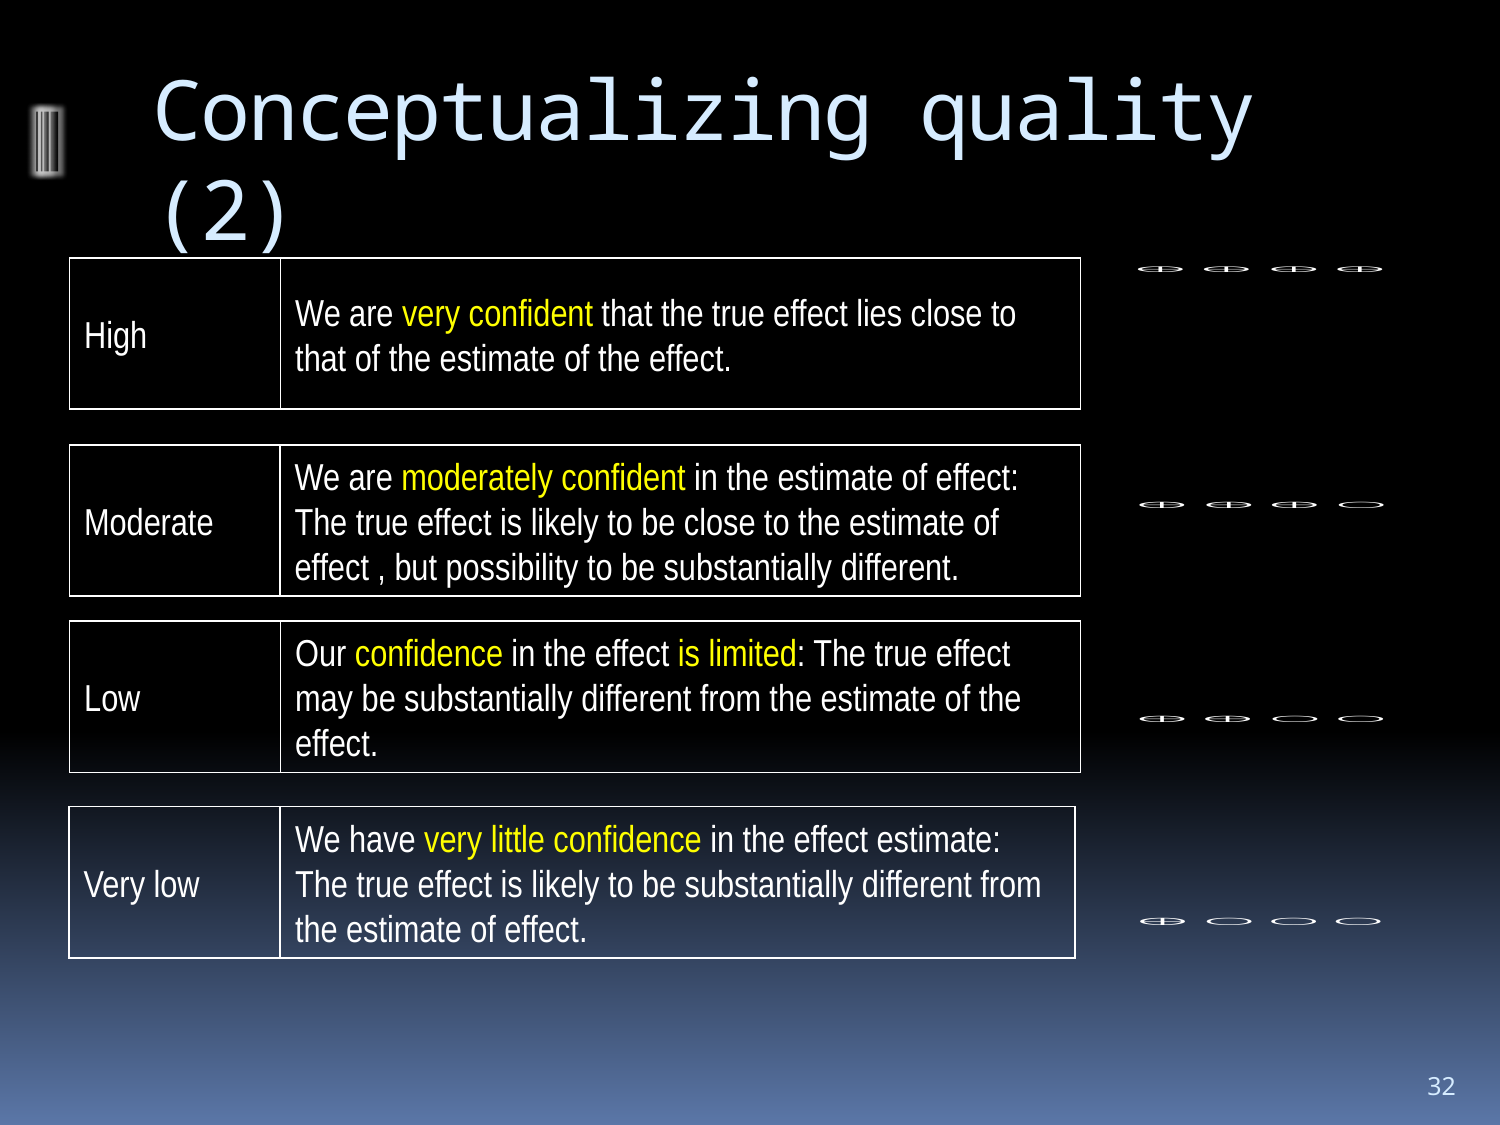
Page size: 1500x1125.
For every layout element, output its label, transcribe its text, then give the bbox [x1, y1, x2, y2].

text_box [68, 257, 1450, 959]
slide_number 32 [1412, 1052, 1488, 1113]
title Conceptualizing quality (2) [137, 50, 1413, 191]
